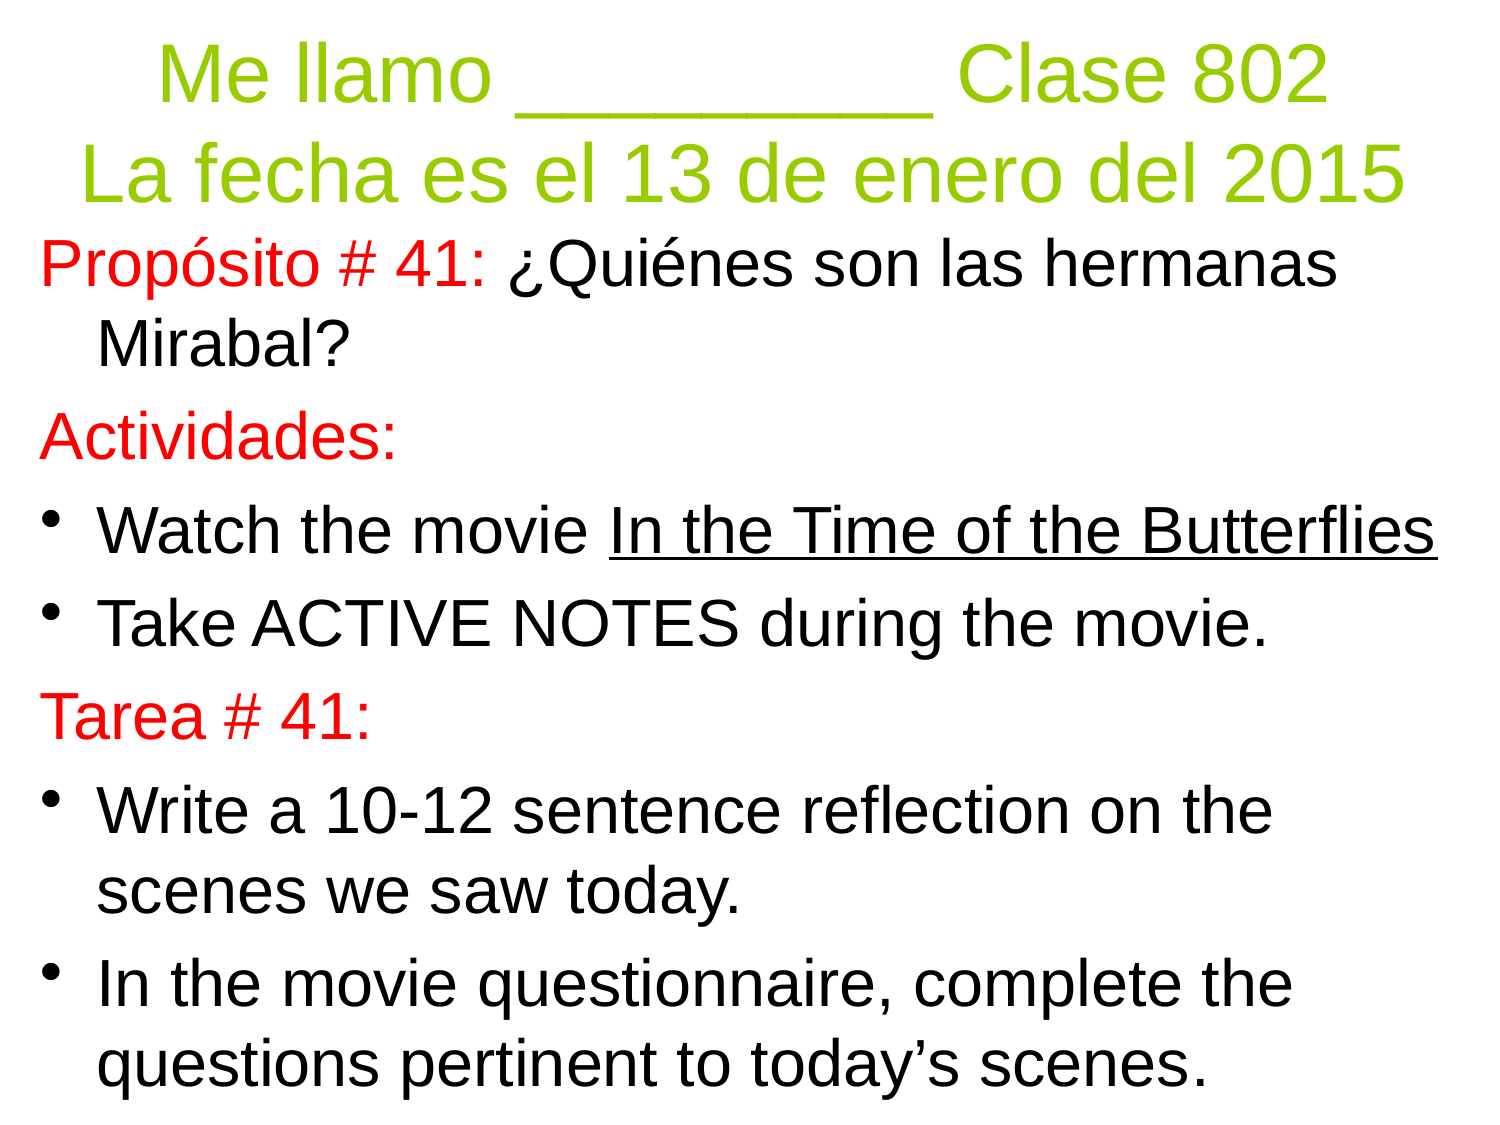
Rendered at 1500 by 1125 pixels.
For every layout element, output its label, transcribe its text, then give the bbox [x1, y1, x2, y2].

title Me llamo _________ Clase 802 La fecha es el 13 de enero del 2015 [24, 24, 1463, 212]
text_box Propósito # 41: ¿Quiénes son las hermanas Mirabal? Actividades: Watch the movie In the Time of the Butterflies Take ACTIVE NOTES during the movie. Tarea # 41: Write a 10-12 sentence reflection on the scenes we saw today. In the movie questionnaire, complete the questions pertinent to today’s scenes. [24, 212, 1463, 1038]
